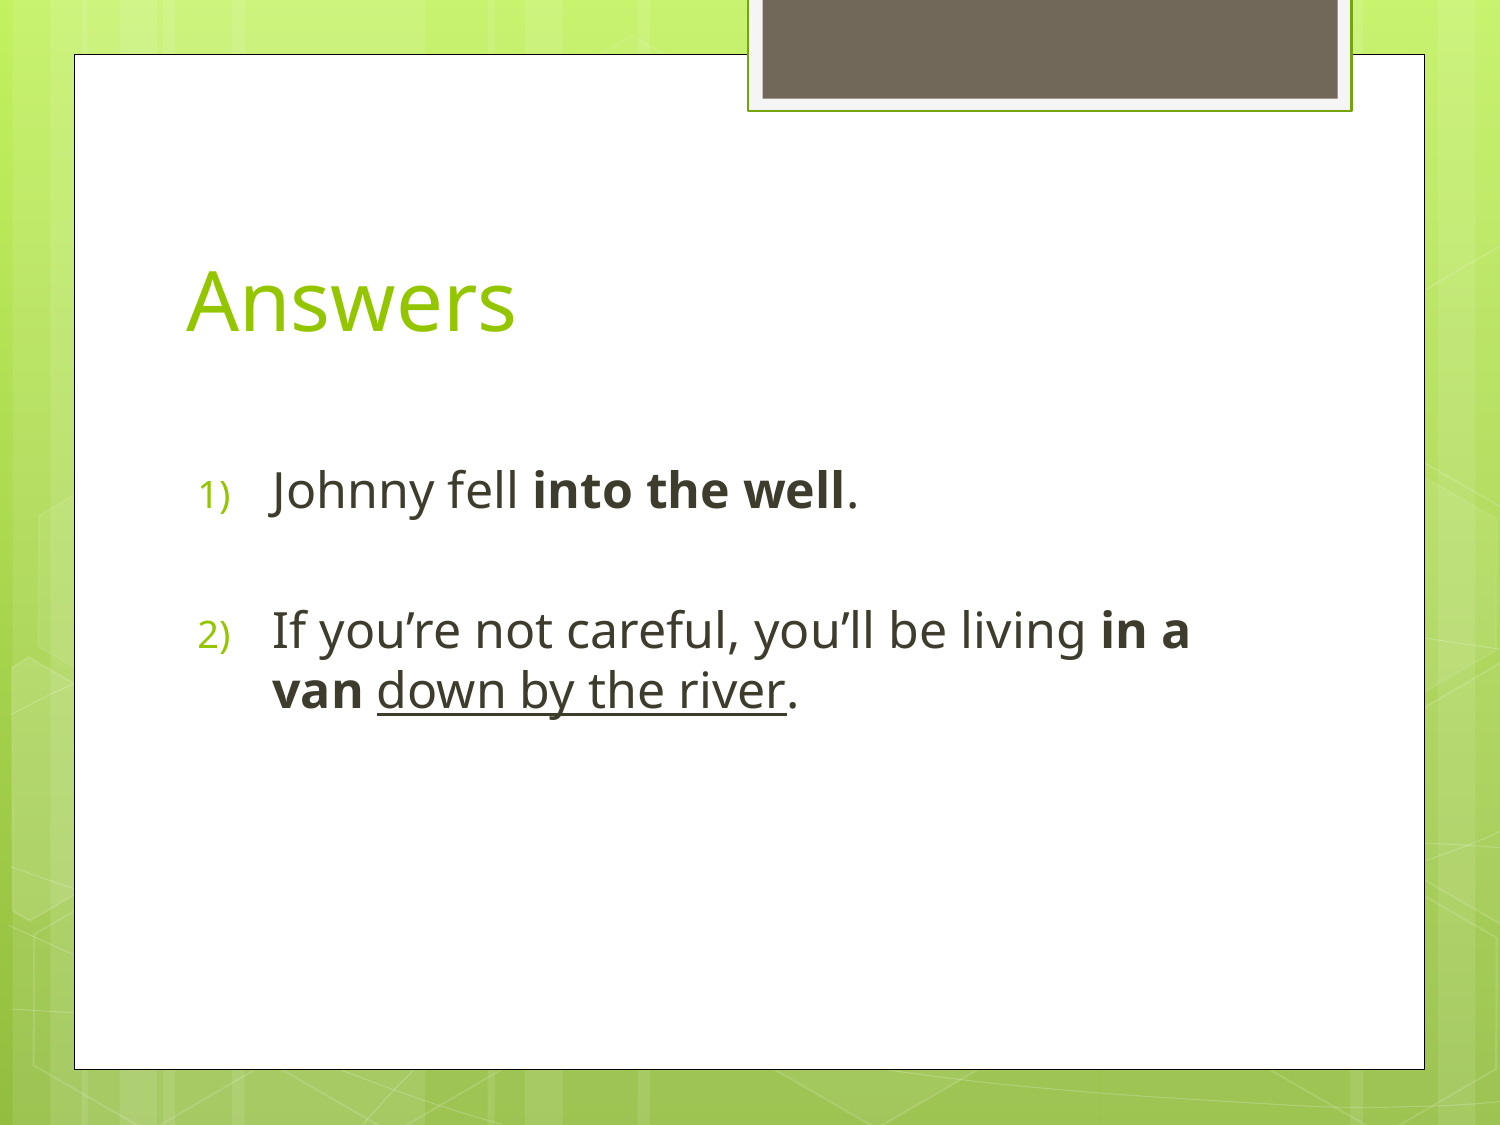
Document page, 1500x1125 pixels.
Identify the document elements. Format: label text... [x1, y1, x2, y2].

list Johnny fell into the well. If you’re not careful, you’ll be living in a van down by the river. [171, 381, 1283, 957]
title Answers [171, 168, 1324, 357]
